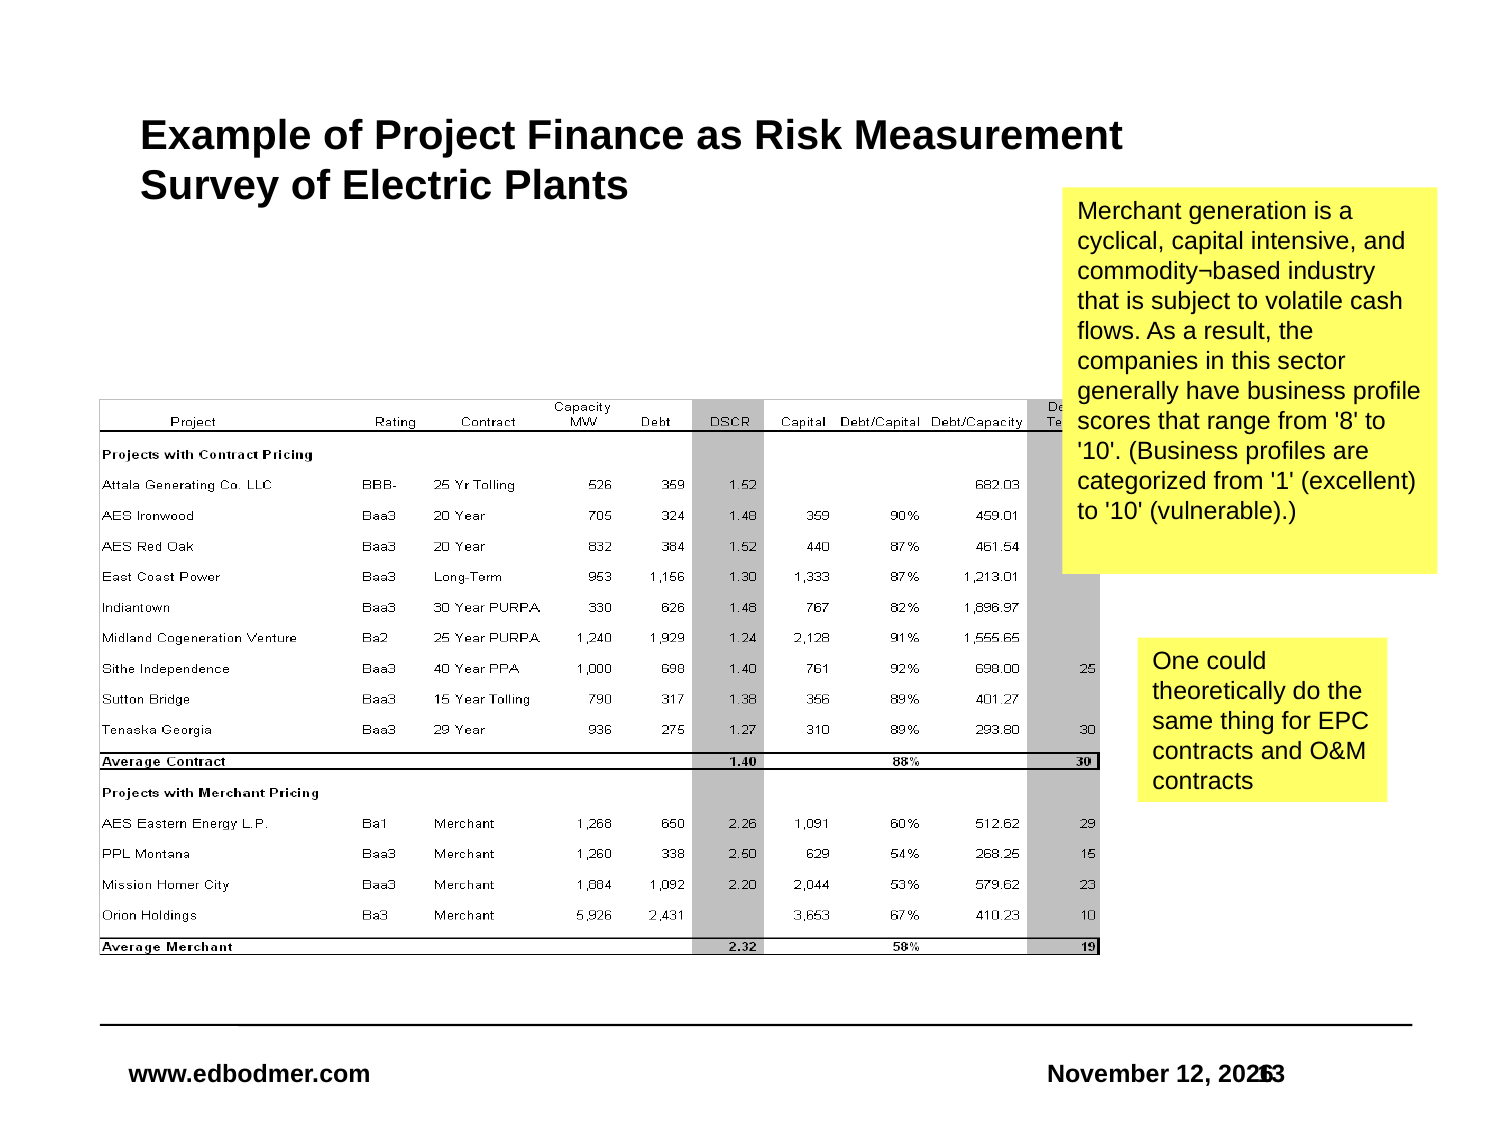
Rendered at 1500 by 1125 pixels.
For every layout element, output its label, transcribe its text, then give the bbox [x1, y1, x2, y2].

title Example of Project Finance as Risk Measurement Survey of Electric Plants [124, 99, 1288, 226]
text_box Merchant generation is a cyclical, capital intensive, and commodity¬based industry that is subject to volatile cash flows. As a result, the companies in this sector generally have business profile scores that range from '8' to '10'. (Business profiles are categorized from '1' (excellent) to '10' (vulnerable).) [1062, 187, 1438, 574]
picture [99, 399, 1100, 956]
text_box One could theoretically do the same thing for EPC contracts and O&M contracts [1137, 637, 1388, 802]
